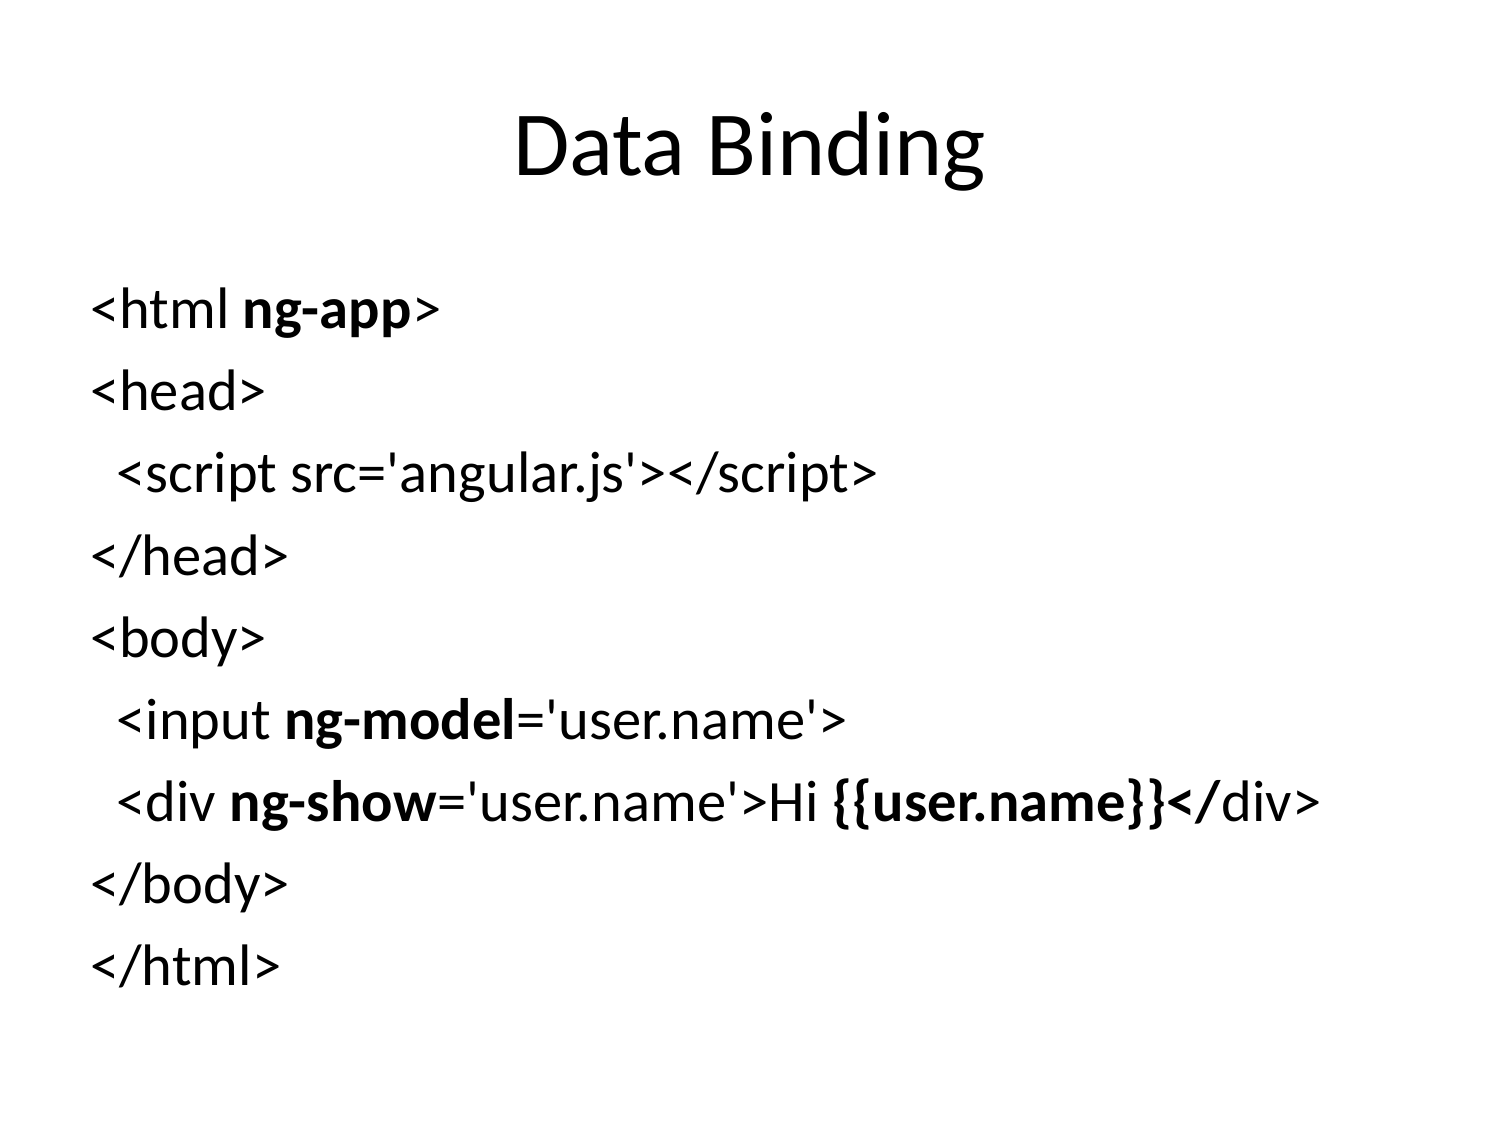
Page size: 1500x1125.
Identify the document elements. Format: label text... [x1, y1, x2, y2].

title Data Binding [75, 45, 1425, 233]
list <html ng-app> <head> <script src='angular.js'></script> </head> <body> <input ng-model='user.name'> <div ng-show='user.name'>Hi {{user.name}}</div> </body> </html> [75, 262, 1425, 1005]
